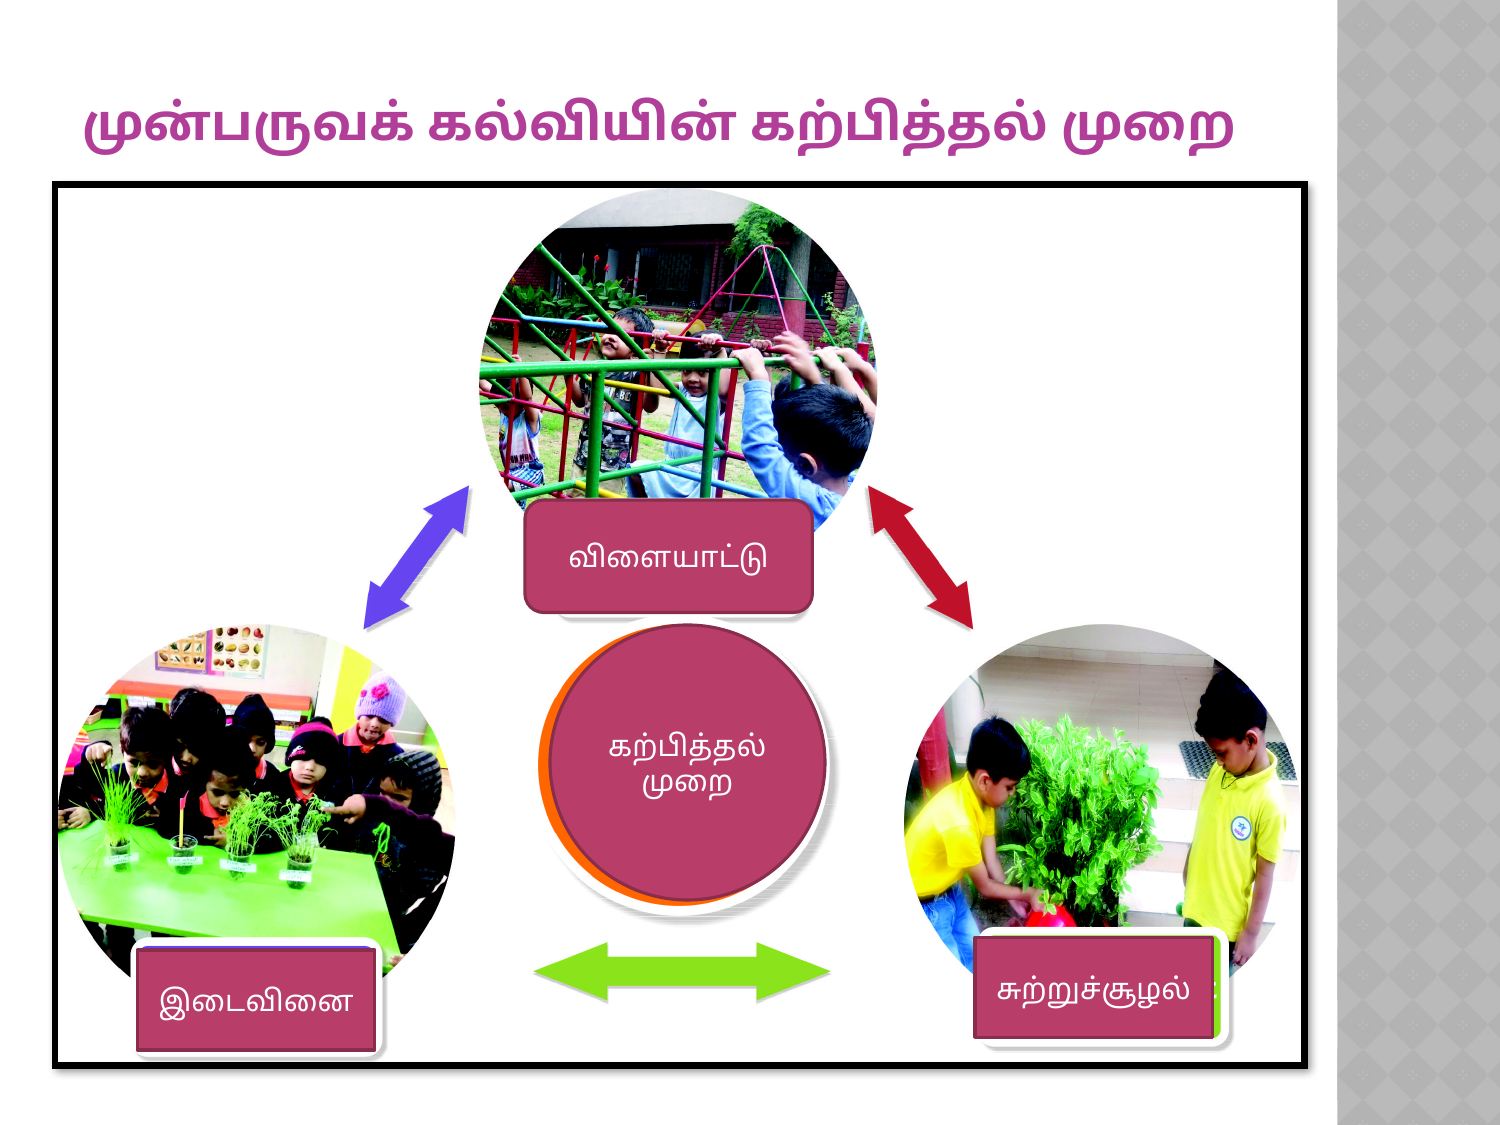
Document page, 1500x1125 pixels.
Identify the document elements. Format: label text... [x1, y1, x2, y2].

picture [57, 187, 1302, 1063]
title முன்பருவக் கல்வியின் கற்பித்தல் முறை [75, 52, 1263, 150]
